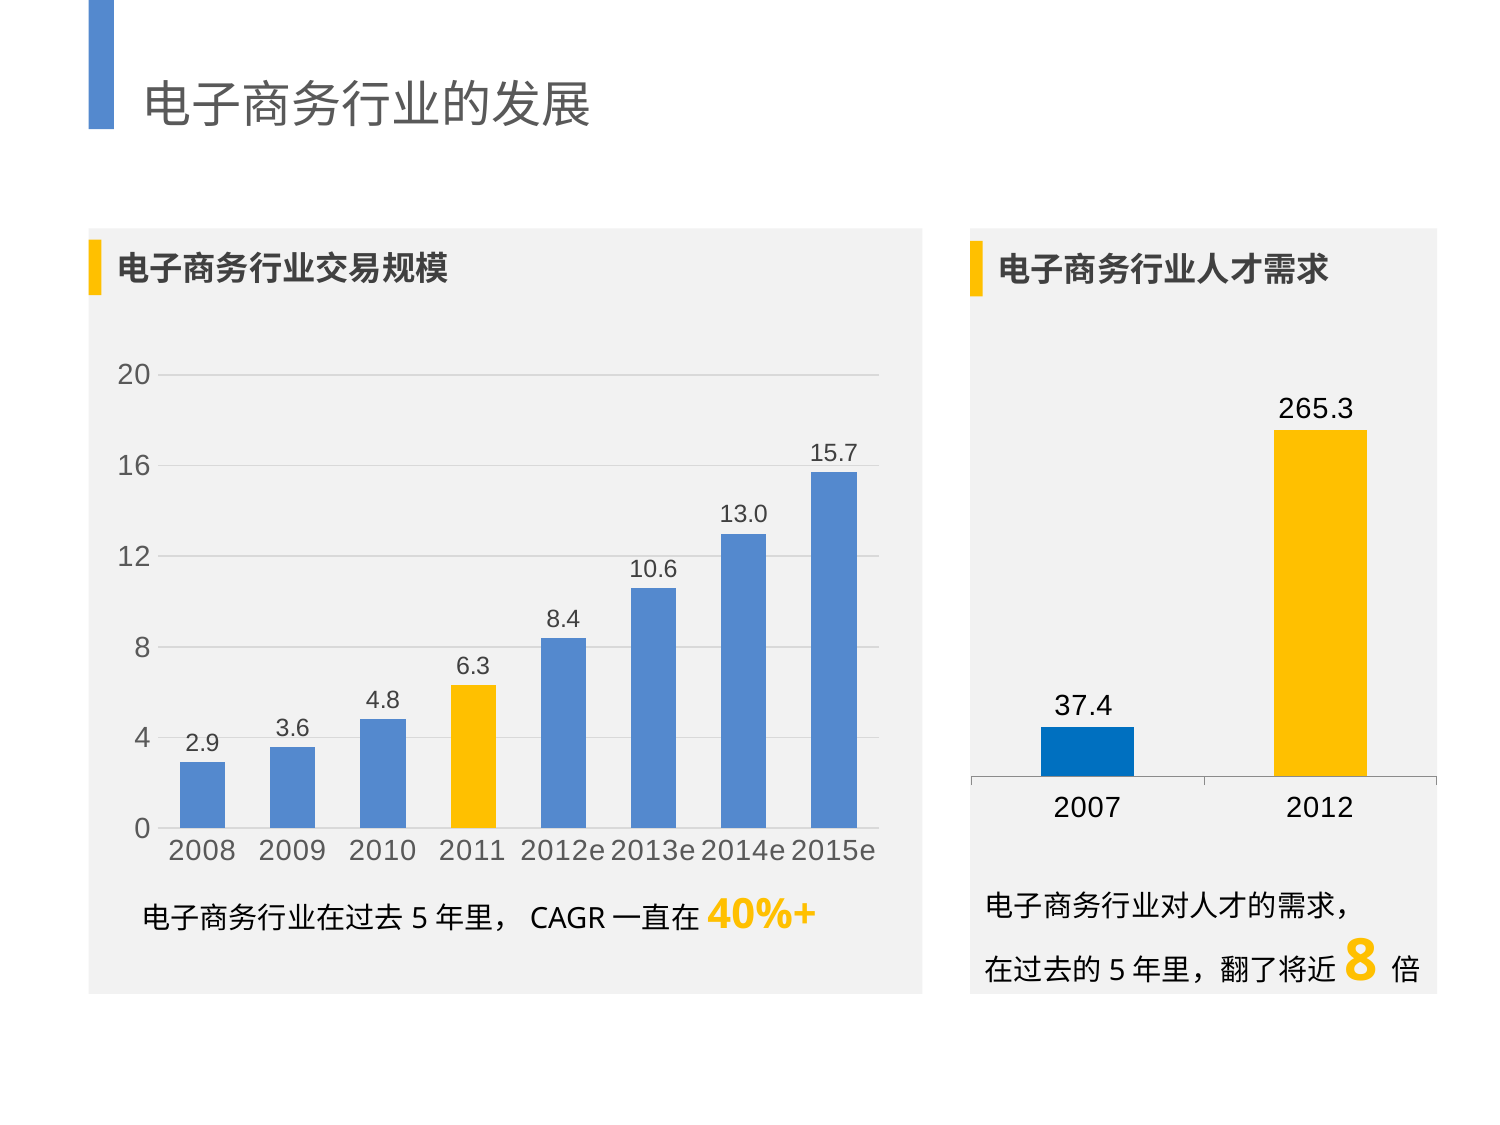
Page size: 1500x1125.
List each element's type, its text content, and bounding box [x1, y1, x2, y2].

chart [970, 385, 1438, 986]
chart [101, 347, 896, 878]
text_box 电子商务行业的发展 [126, 64, 883, 140]
text_box 电子商务行业对人才的需求， 在过去的5年里，翻了将近8倍 [970, 879, 1500, 1000]
text_box [969, 227, 1438, 995]
text_box 电子商务行业交易规模 [102, 239, 548, 295]
text_box [88, 227, 923, 995]
text_box [88, 239, 102, 296]
text_box [88, 0, 115, 130]
text_box 电子商务行业人才需求 [984, 240, 1429, 296]
text_box [969, 240, 984, 297]
text_box 电子商务行业在过去5年里，CAGR一直在40%+ [126, 879, 853, 945]
